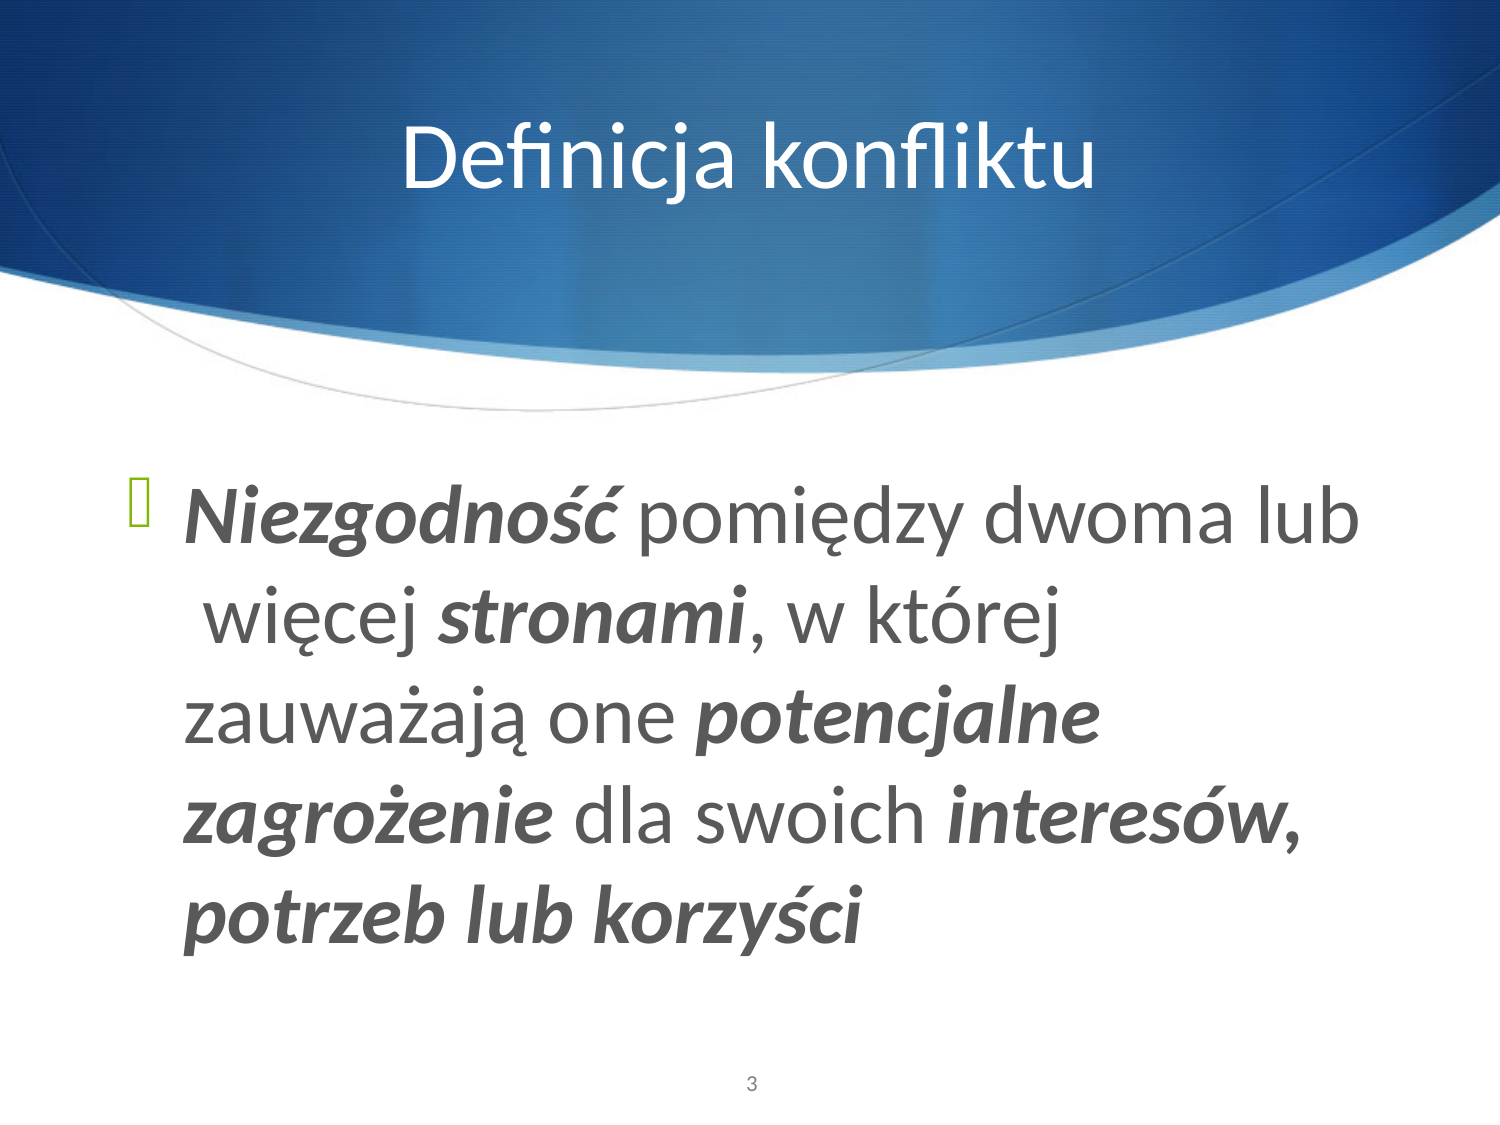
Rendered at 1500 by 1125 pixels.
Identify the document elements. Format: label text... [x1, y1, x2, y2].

picture [0, 0, 1500, 1125]
list Niezgodność pomiędzy dwoma lub więcej stronami, w której zauważają one potencjalne zagrożenie dla swoich interesów, potrzeb lub korzyści [121, 454, 1379, 991]
title Definicja konfliktu [75, 0, 1425, 301]
slide_number 3 [730, 1062, 769, 1103]
